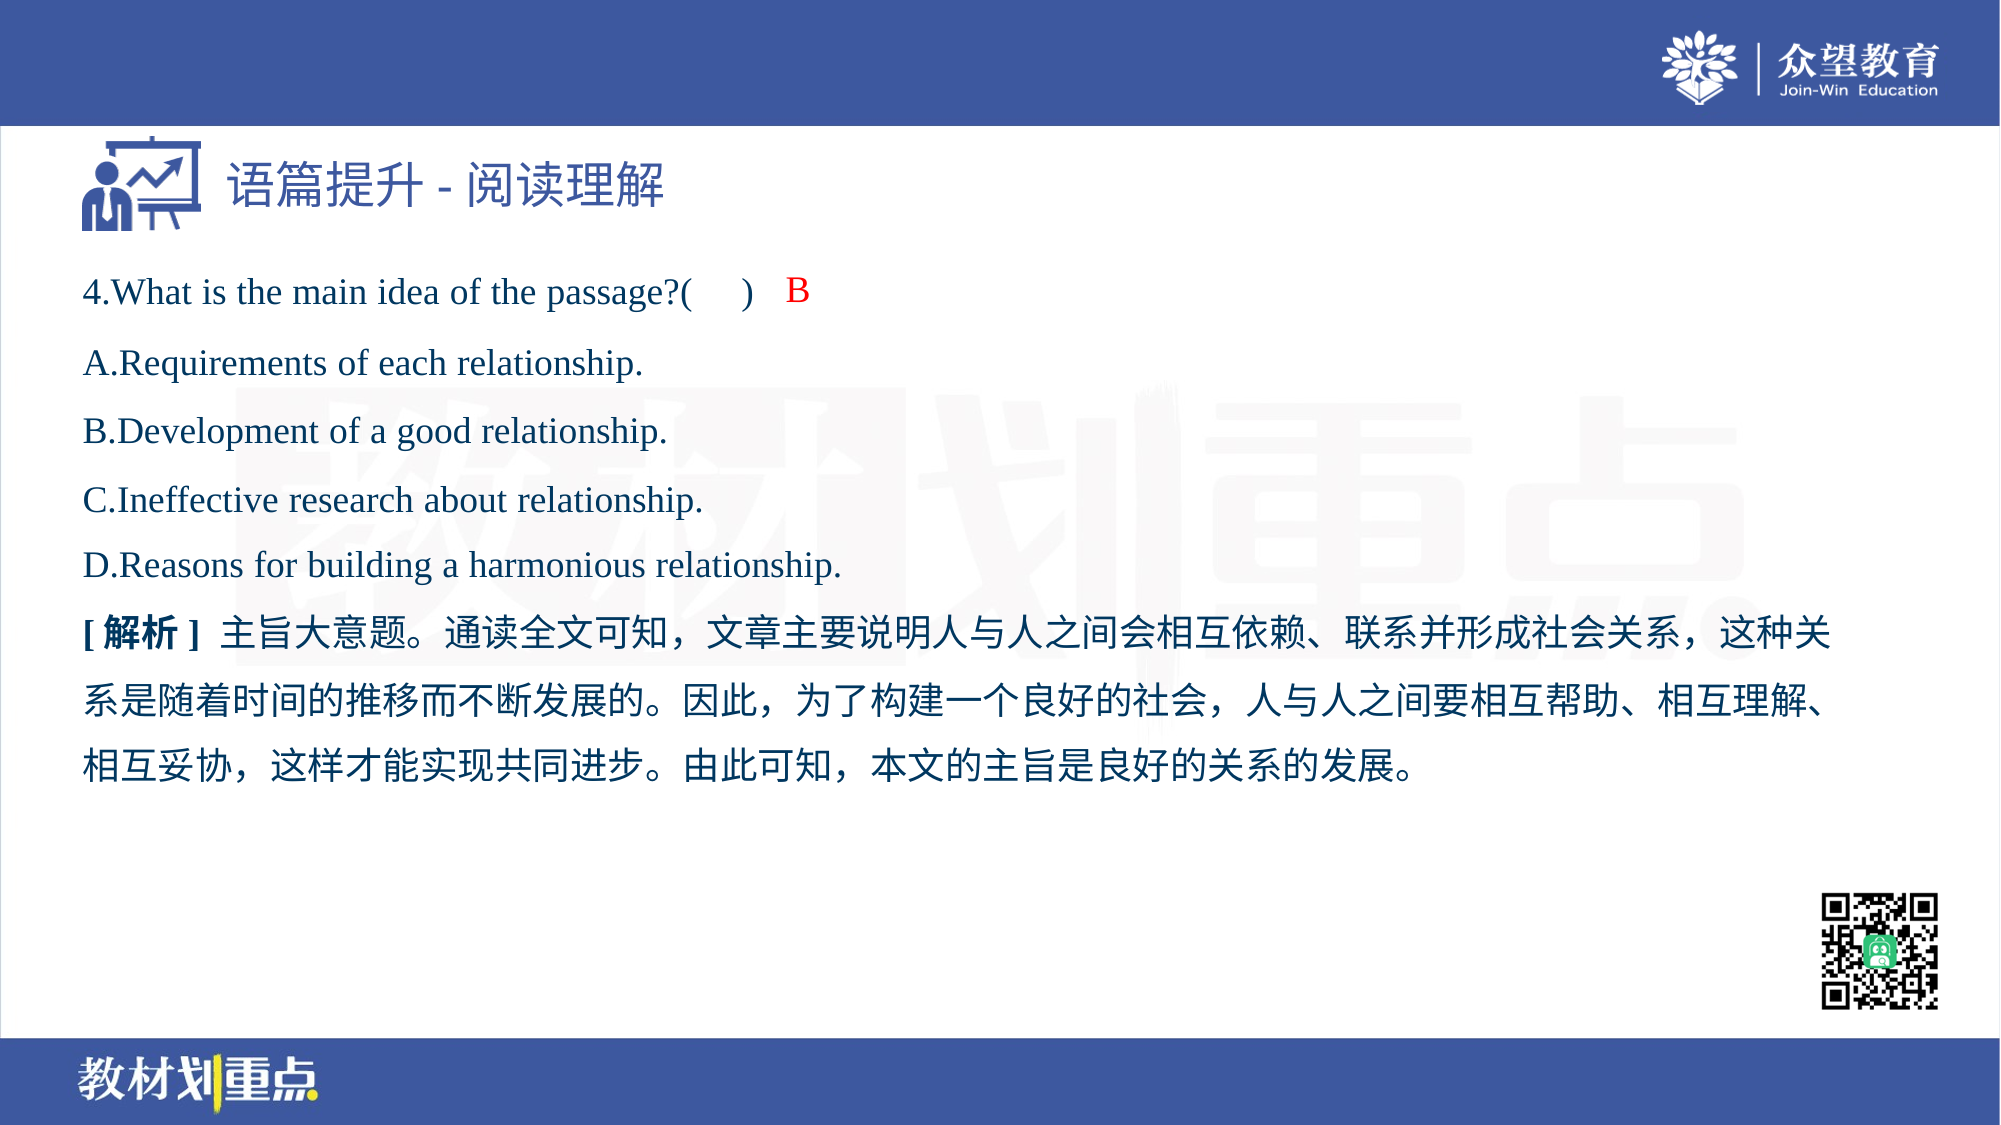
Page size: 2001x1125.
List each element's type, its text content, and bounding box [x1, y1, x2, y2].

text_box [解析] 主旨大意题。通读全文可知，文章主要说明人与人之间会相互依赖、联系并形成社会关系，这种关 系是随着时间的推移而不断发展的。因此，为了构建一个良好的社会，人与人之间要相互帮助、相互理解、 相互妥协，这样才能实现共同进步。由此可知，本文的主旨是良好的关系的发展。 [82, 584, 1817, 781]
text_box B [771, 245, 825, 304]
text_box A.Requirements of each relationship. B.Development of a good relationship. C.Ineffective research about relationship. D.Reasons for building a harmonious relationship. [82, 313, 1817, 578]
picture [0, 0, 2000, 1125]
text_box 4.What is the main idea of the passage?( ) [82, 247, 1817, 306]
